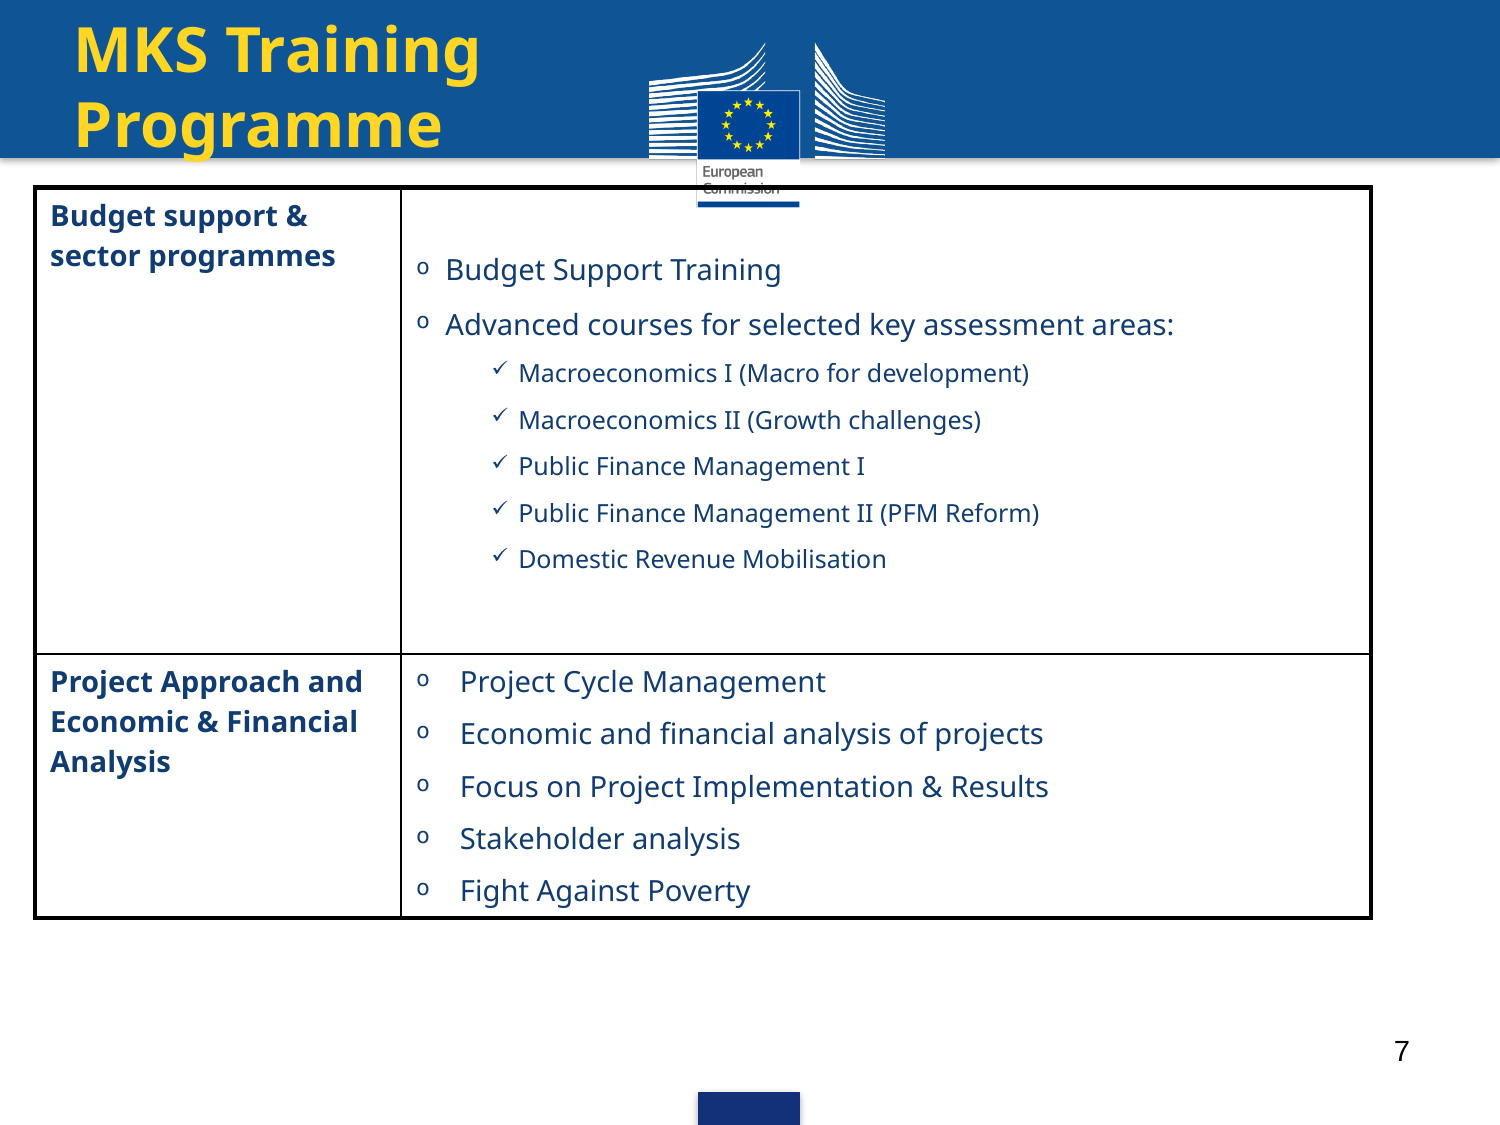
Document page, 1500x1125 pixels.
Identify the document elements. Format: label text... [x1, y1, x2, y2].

table_header Budget Support Training Advanced courses for selected key assessment areas: Macroeconomics I (Macro for development) Macroeconomics II (Growth challenges) Public Finance Management I Public Finance Management II (PFM Reform) Domestic Revenue Mobilisation [402, 190, 1369, 653]
table_cell Project Approach and Economic & Financial Analysis [37, 655, 400, 916]
table_cell Project Cycle Management Economic and financial analysis of projects Focus on Project Implementation & Results Stakeholder analysis Fight Against Poverty [402, 655, 1369, 916]
table_header Budget support & sector programmes [37, 190, 400, 653]
picture [649, 42, 885, 185]
title MKS Training Programme [0, 34, 727, 135]
slide_number 7 [1074, 1024, 1426, 1103]
